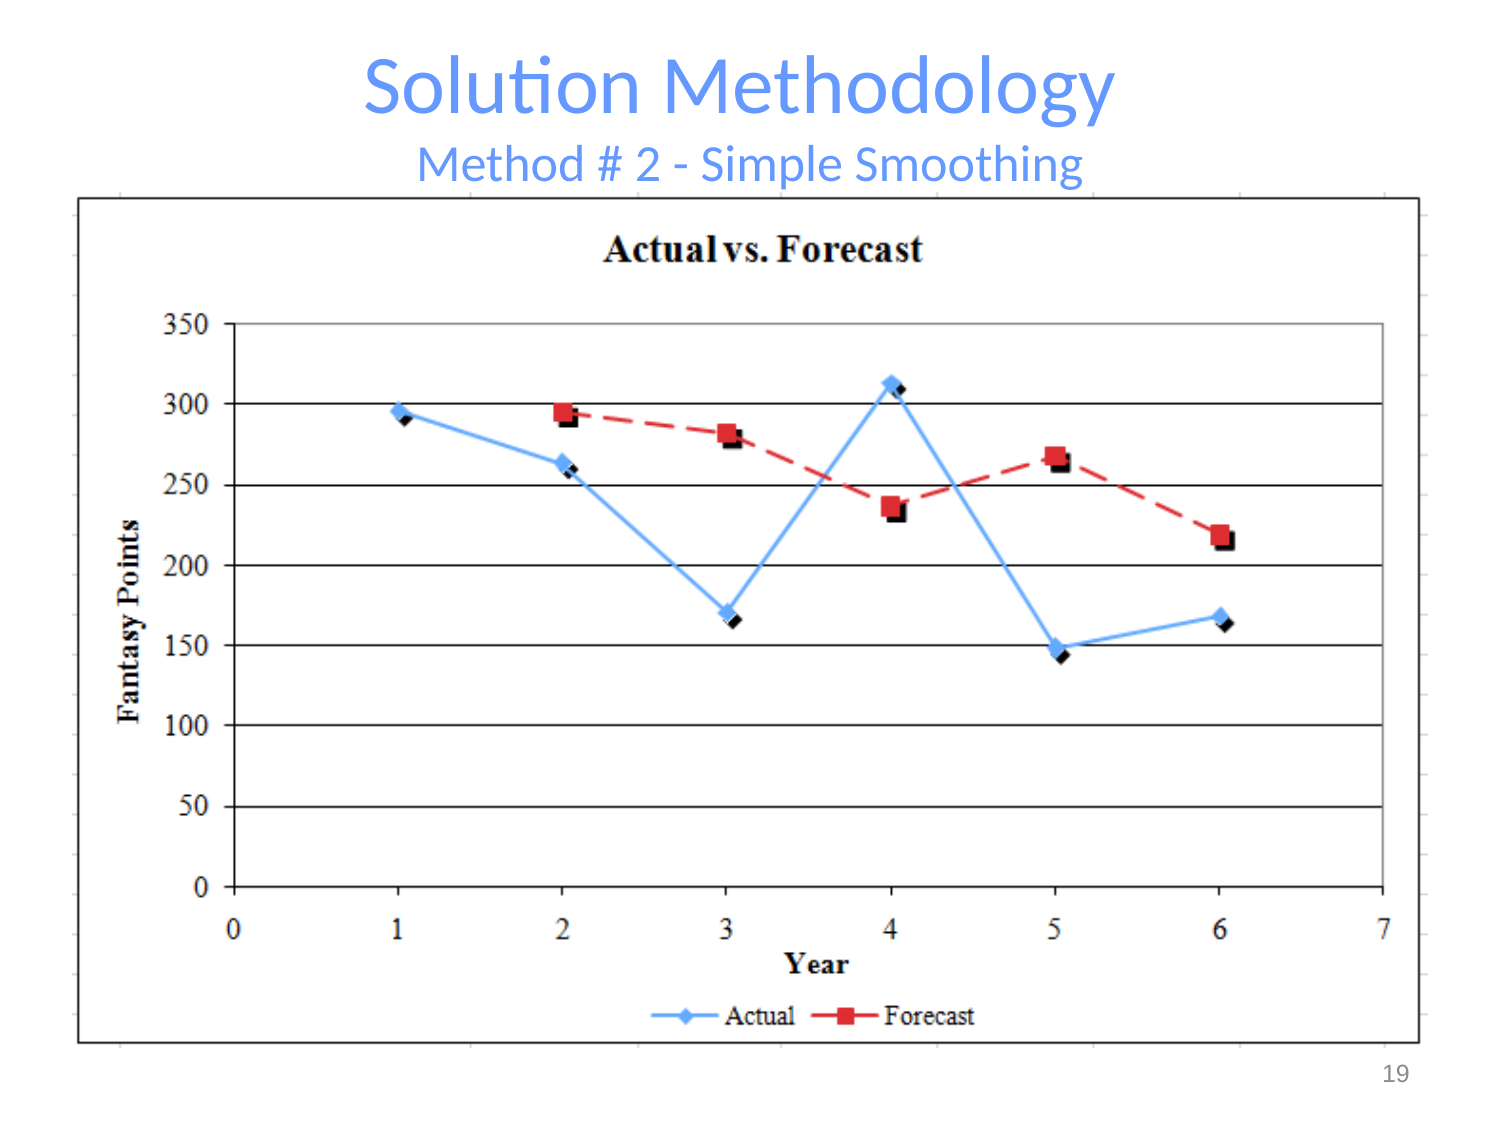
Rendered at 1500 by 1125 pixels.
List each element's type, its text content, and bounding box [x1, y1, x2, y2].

slide_number 19 [1074, 1056, 1425, 1103]
title Solution Methodology Method # 2 - Simple Smoothing [74, 16, 1426, 191]
picture [72, 191, 1428, 1049]
